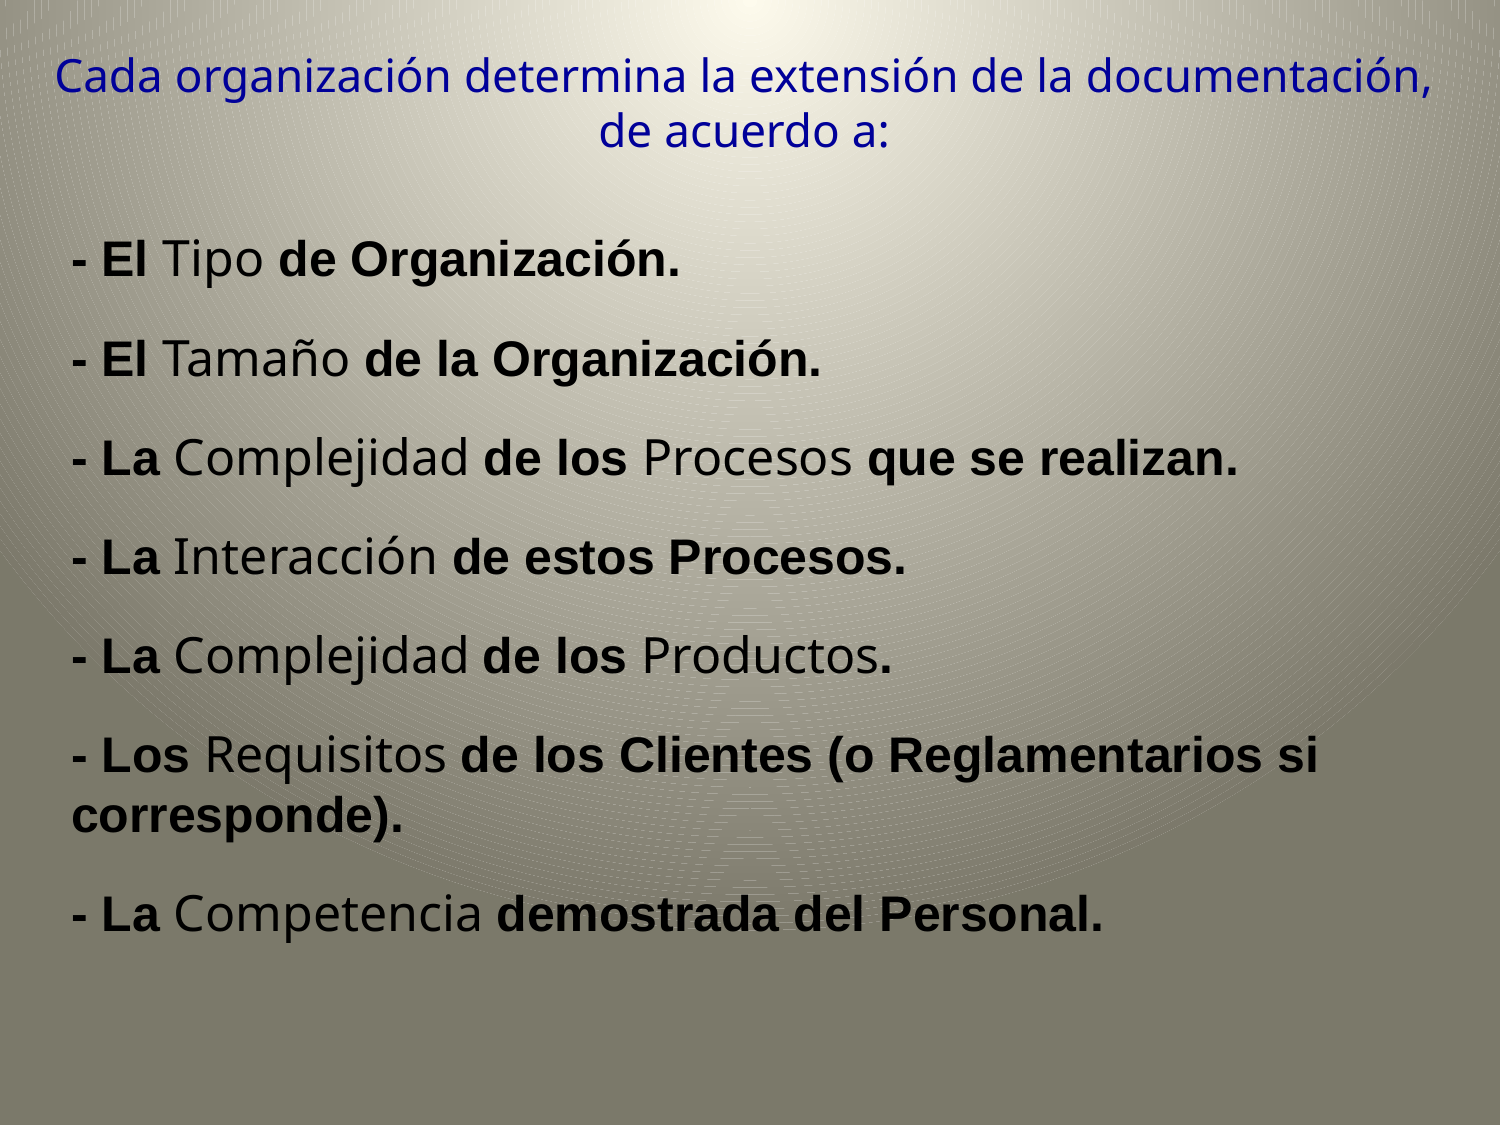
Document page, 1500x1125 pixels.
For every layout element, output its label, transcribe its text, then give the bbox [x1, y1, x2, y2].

text_box - El Tipo de Organización. - El Tamaño de la Organización. - La Complejidad de los Procesos que se realizan. - La Interacción de estos Procesos. - La Complejidad de los Productos. - Los Requisitos de los Clientes (o Reglamentarios si corresponde). - La Competencia demostrada del Personal. [0, 184, 1500, 1083]
title Cada organización determina la extensión de la documentación, de acuerdo a: [29, 30, 1460, 173]
